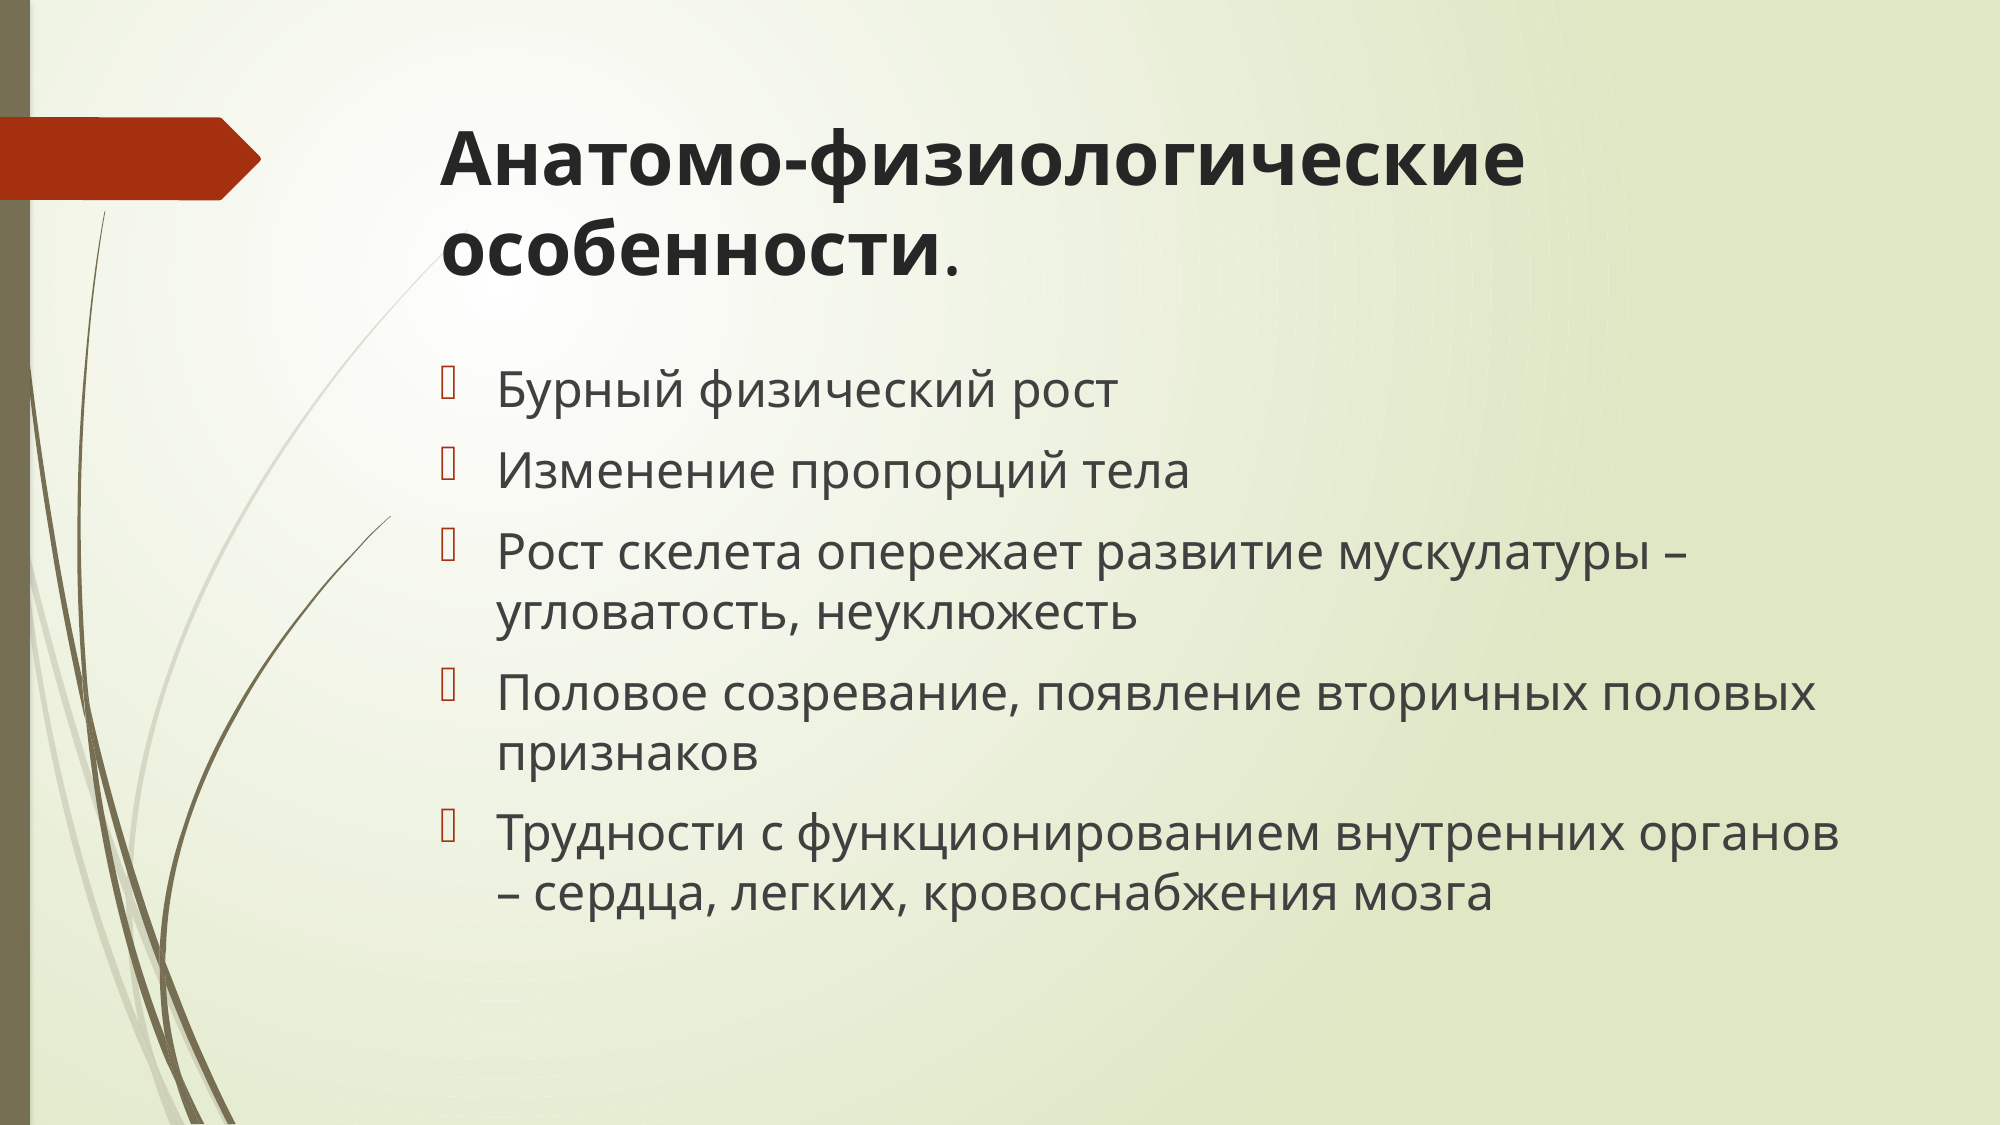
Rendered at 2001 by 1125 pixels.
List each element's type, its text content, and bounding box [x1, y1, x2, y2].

title Анатомо-физиологические особенности. [425, 102, 1888, 313]
list Бурный физический рост Изменение пропорций тела Рост скелета опережает развитие мускулатуры – угловатость, неуклюжесть Половое созревание, появление вторичных половых признаков Трудности с функционированием внутренних органов – сердца, легких, кровоснабжения мозга [424, 350, 1888, 970]
